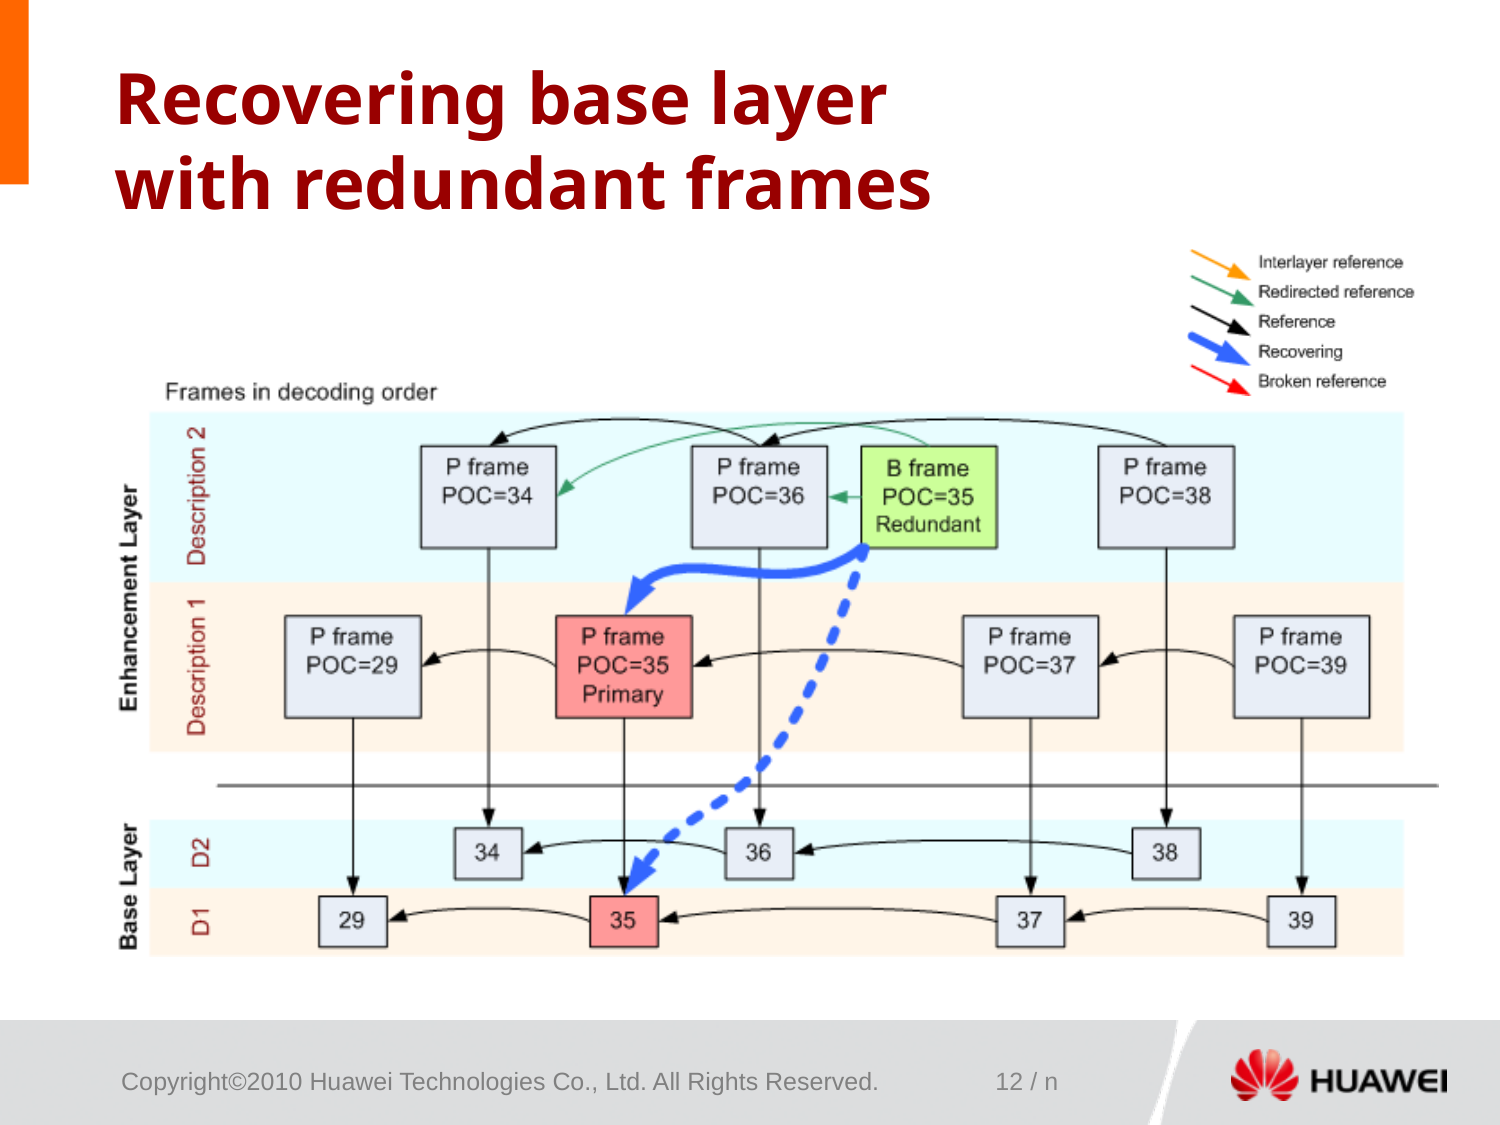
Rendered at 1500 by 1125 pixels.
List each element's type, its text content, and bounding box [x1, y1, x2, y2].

picture [0, 1020, 1500, 1125]
picture [112, 249, 1439, 957]
title Recovering base layer with redundant frames [99, 45, 1447, 233]
